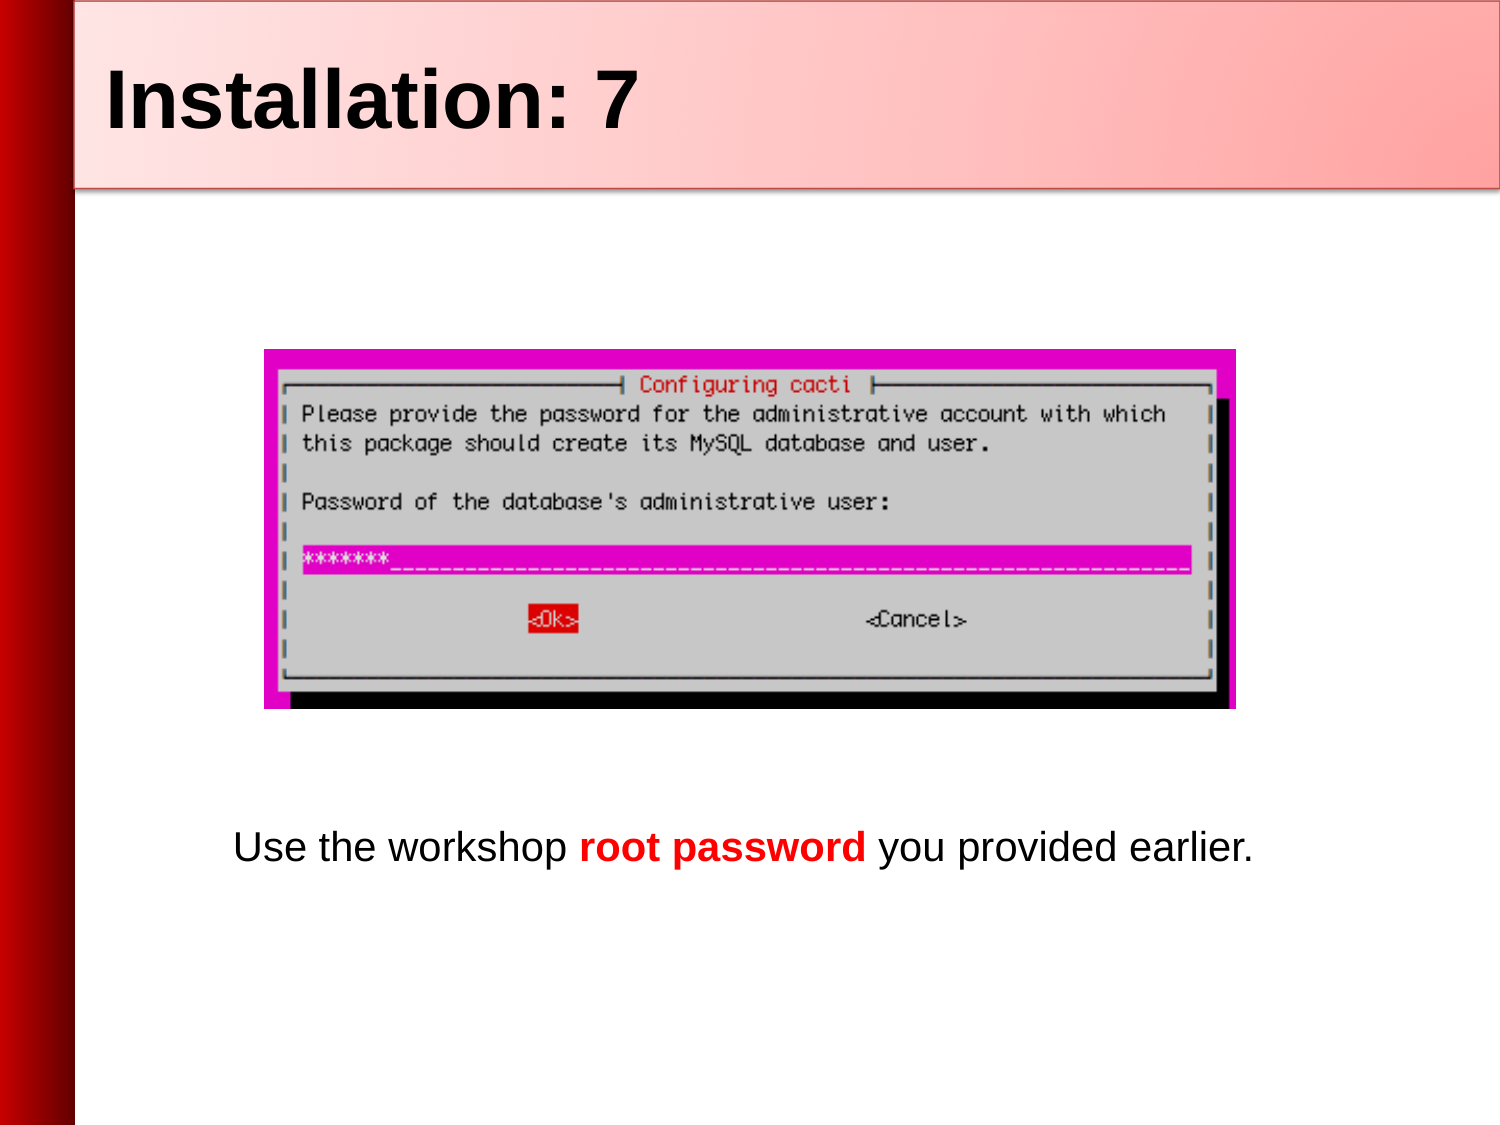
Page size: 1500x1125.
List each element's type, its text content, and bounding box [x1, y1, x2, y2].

picture [264, 349, 1236, 709]
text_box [65, 0, 1500, 201]
text_box Use the workshop root password you provided earlier. [125, 812, 1363, 925]
